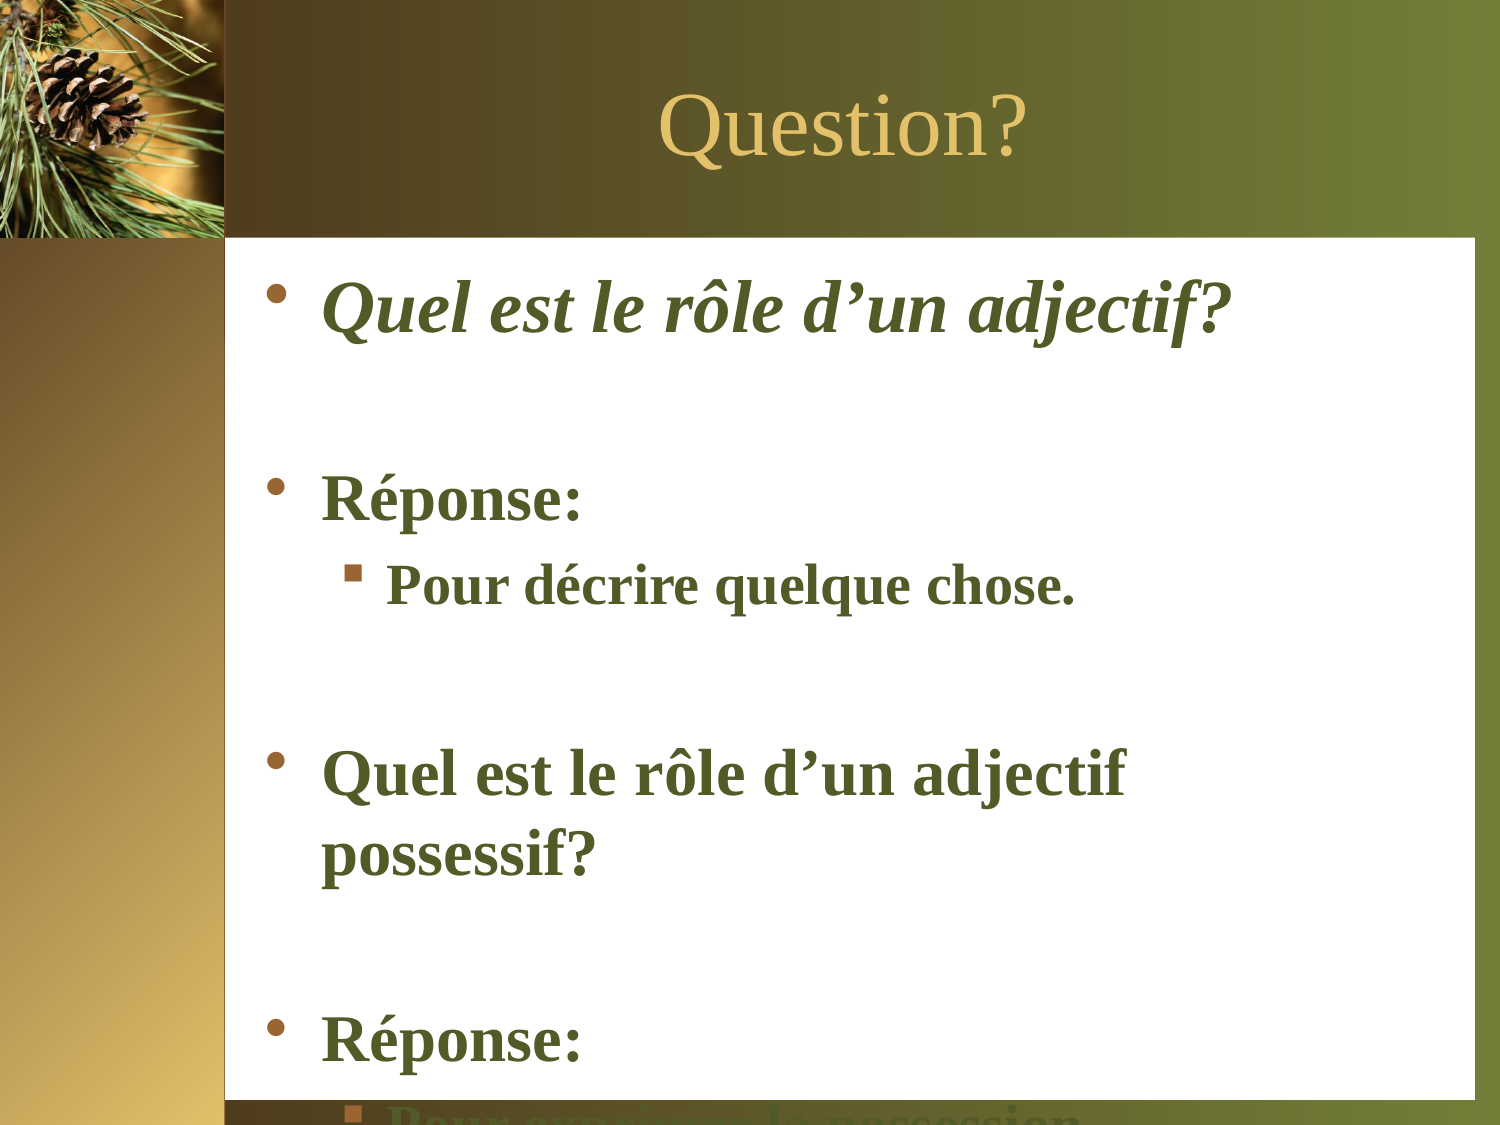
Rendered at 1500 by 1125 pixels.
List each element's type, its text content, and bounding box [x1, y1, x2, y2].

list Quel est le rôle d’un adjectif? Réponse: Pour décrire quelque chose. Quel est le rôle d’un adjectif possessif? Réponse: Pour exprimer la possession [249, 249, 1438, 1088]
picture [0, 0, 224, 238]
title Question? [249, 24, 1438, 213]
